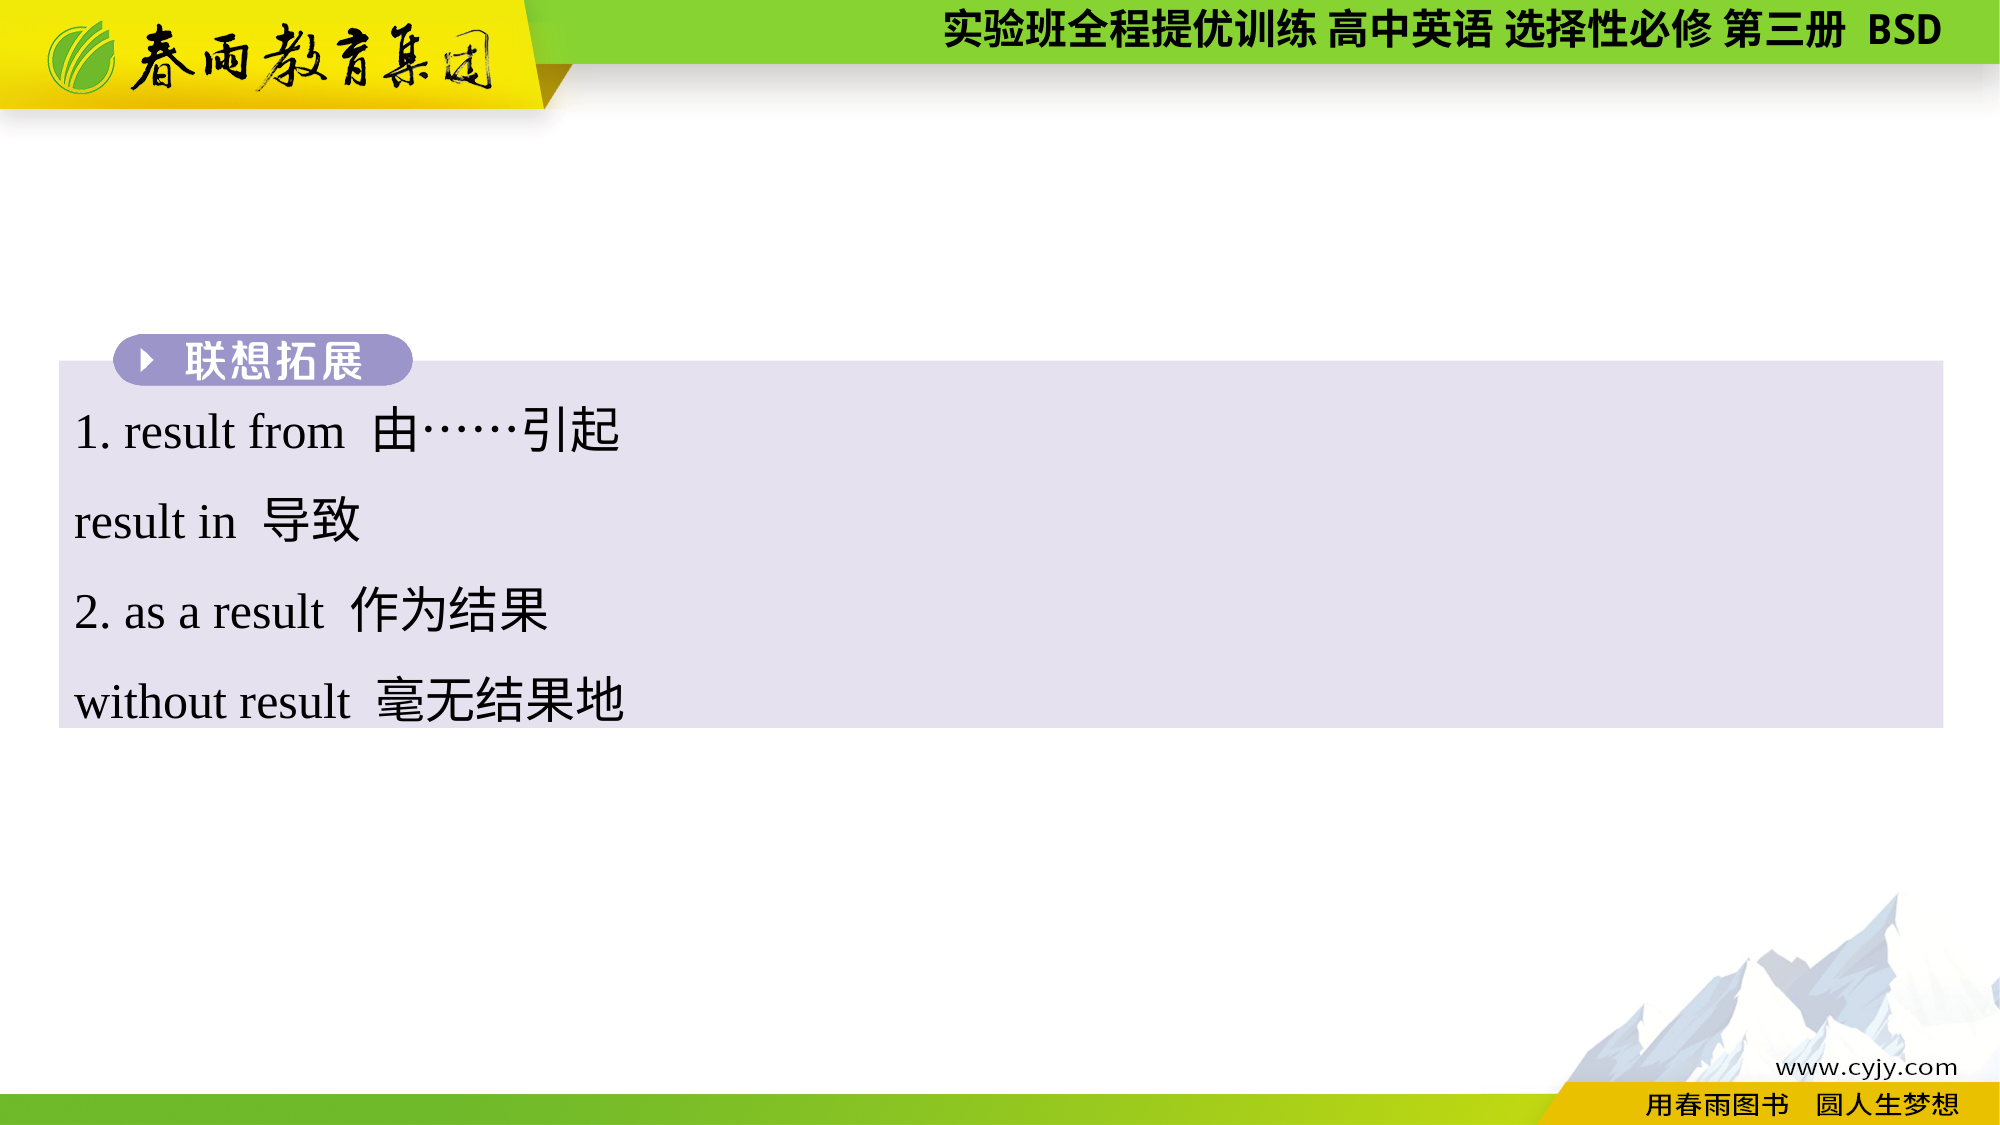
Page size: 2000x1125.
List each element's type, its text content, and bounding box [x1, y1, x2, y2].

picture [0, 0, 2000, 1125]
list 1. result from 由……引起 result in 导致 2. as a result 作为结果 without result 毫无结果地 [59, 360, 1944, 728]
